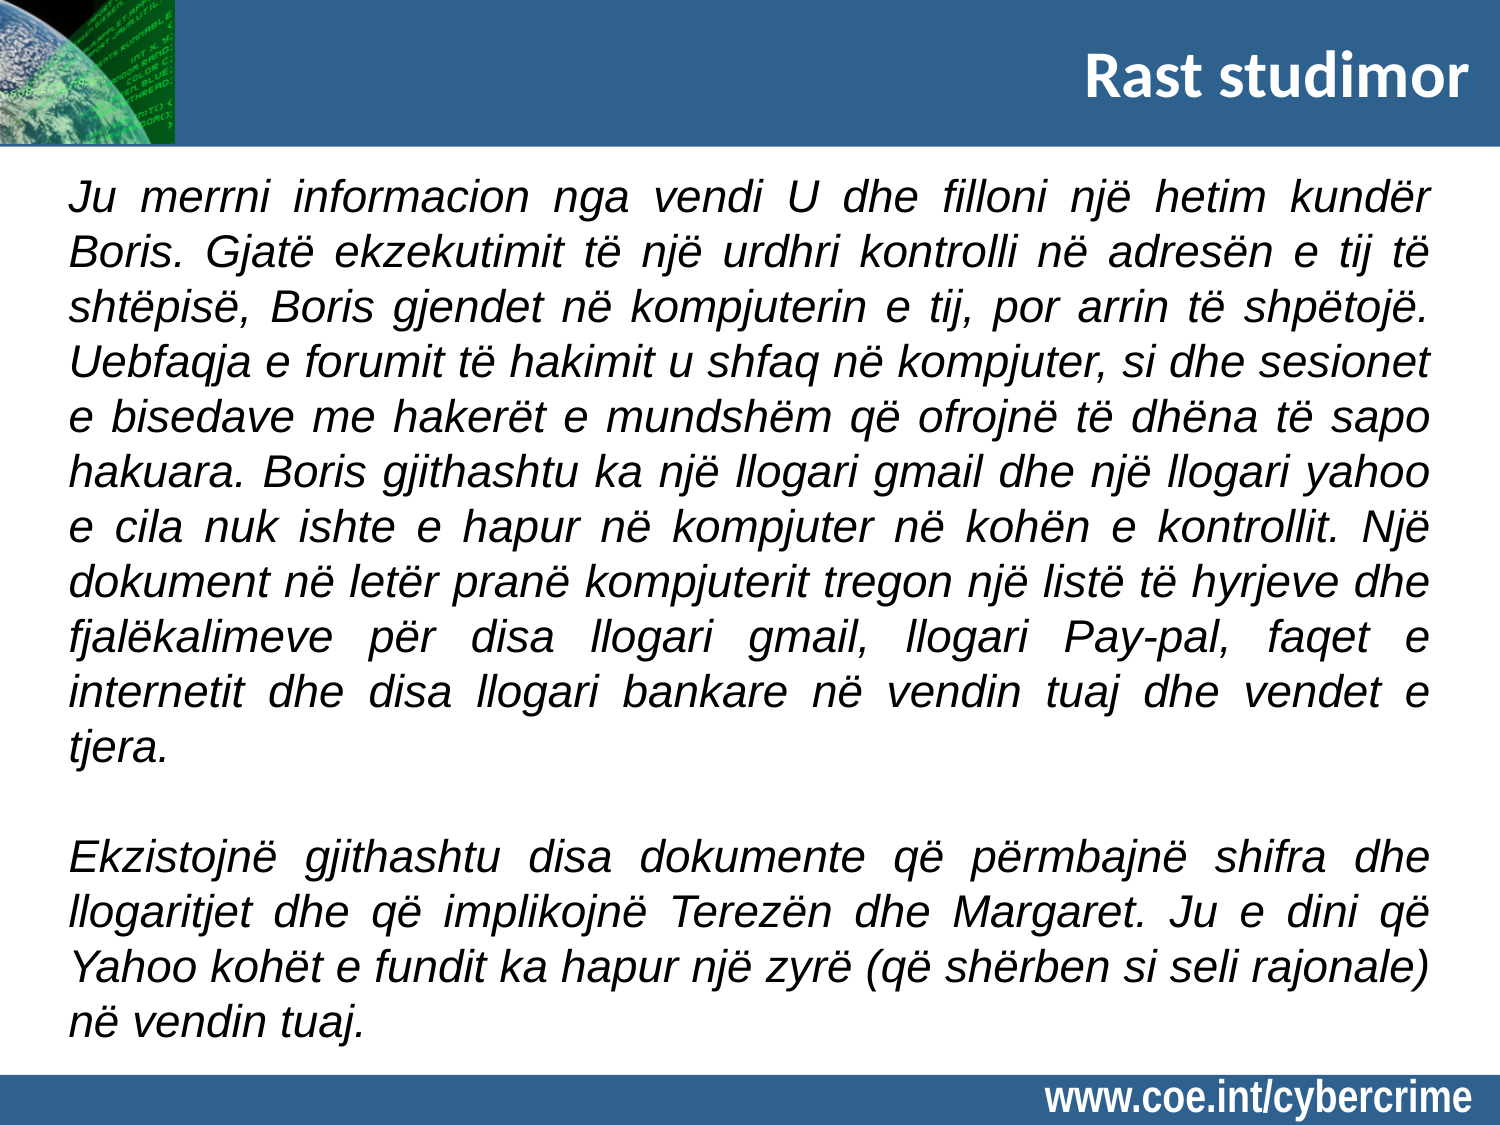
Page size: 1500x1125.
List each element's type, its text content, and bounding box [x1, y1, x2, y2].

text_box www.coe.int/cybercrime [1030, 1059, 1500, 1125]
text_box [0, 1073, 1030, 1125]
text_box Ju merrni informacion nga vendi U dhe filloni një hetim kundër Boris. Gjatë ekzekutimit të një urdhri kontrolli në adresën e tij të shtëpisë, Boris gjendet në kompjuterin e tij, por arrin të shpëtojë. Uebfaqja e forumit të hakimit u shfaq në kompjuter, si dhe sesionet e bisedave me hakerët e mundshëm që ofrojnë të dhëna të sapo hakuara. Boris gjithashtu ka një llogari gmail dhe një llogari yahoo e cila nuk ishte e hapur në kompjuter në kohën e kontrollit. Një dokument në letër pranë kompjuterit tregon një listë të hyrjeve dhe fjalëkalimeve për disa llogari gmail, llogari Pay-pal, faqet e internetit dhe disa llogari bankare në vendin tuaj dhe vendet e tjera. Ekzistojnë gjithashtu disa dokumente që përmbajnë shifra dhe llogaritjet dhe që implikojnë Terezën dhe Margaret. Ju e dini që Yahoo kohët e fundit ka hapur një zyrë (që shërben si seli rajonale) në vendin tuaj. [53, 159, 1447, 1054]
text_box Rast studimor [177, 0, 1500, 149]
picture [0, 0, 175, 144]
